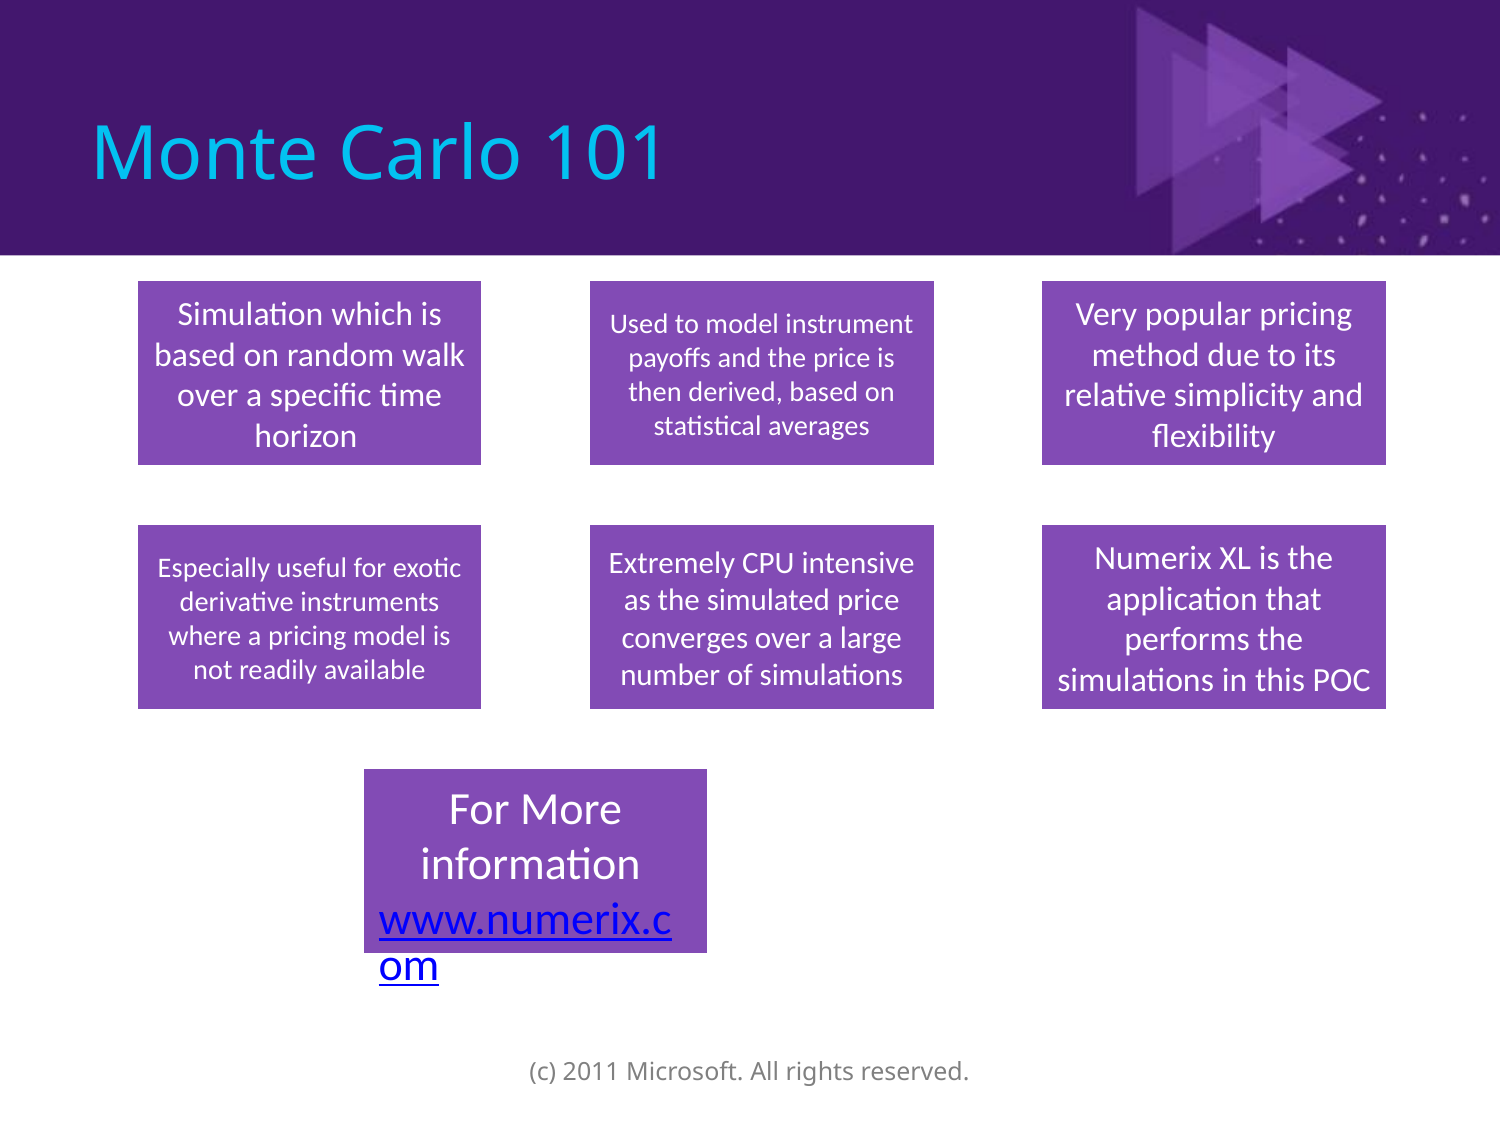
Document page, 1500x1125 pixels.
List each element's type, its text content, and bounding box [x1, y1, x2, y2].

picture [0, 0, 1500, 255]
footer (c) 2011 Microsoft. All rights reserved. [512, 1043, 988, 1103]
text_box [135, 278, 1389, 1036]
title Monte Carlo 101 [75, 56, 1425, 244]
